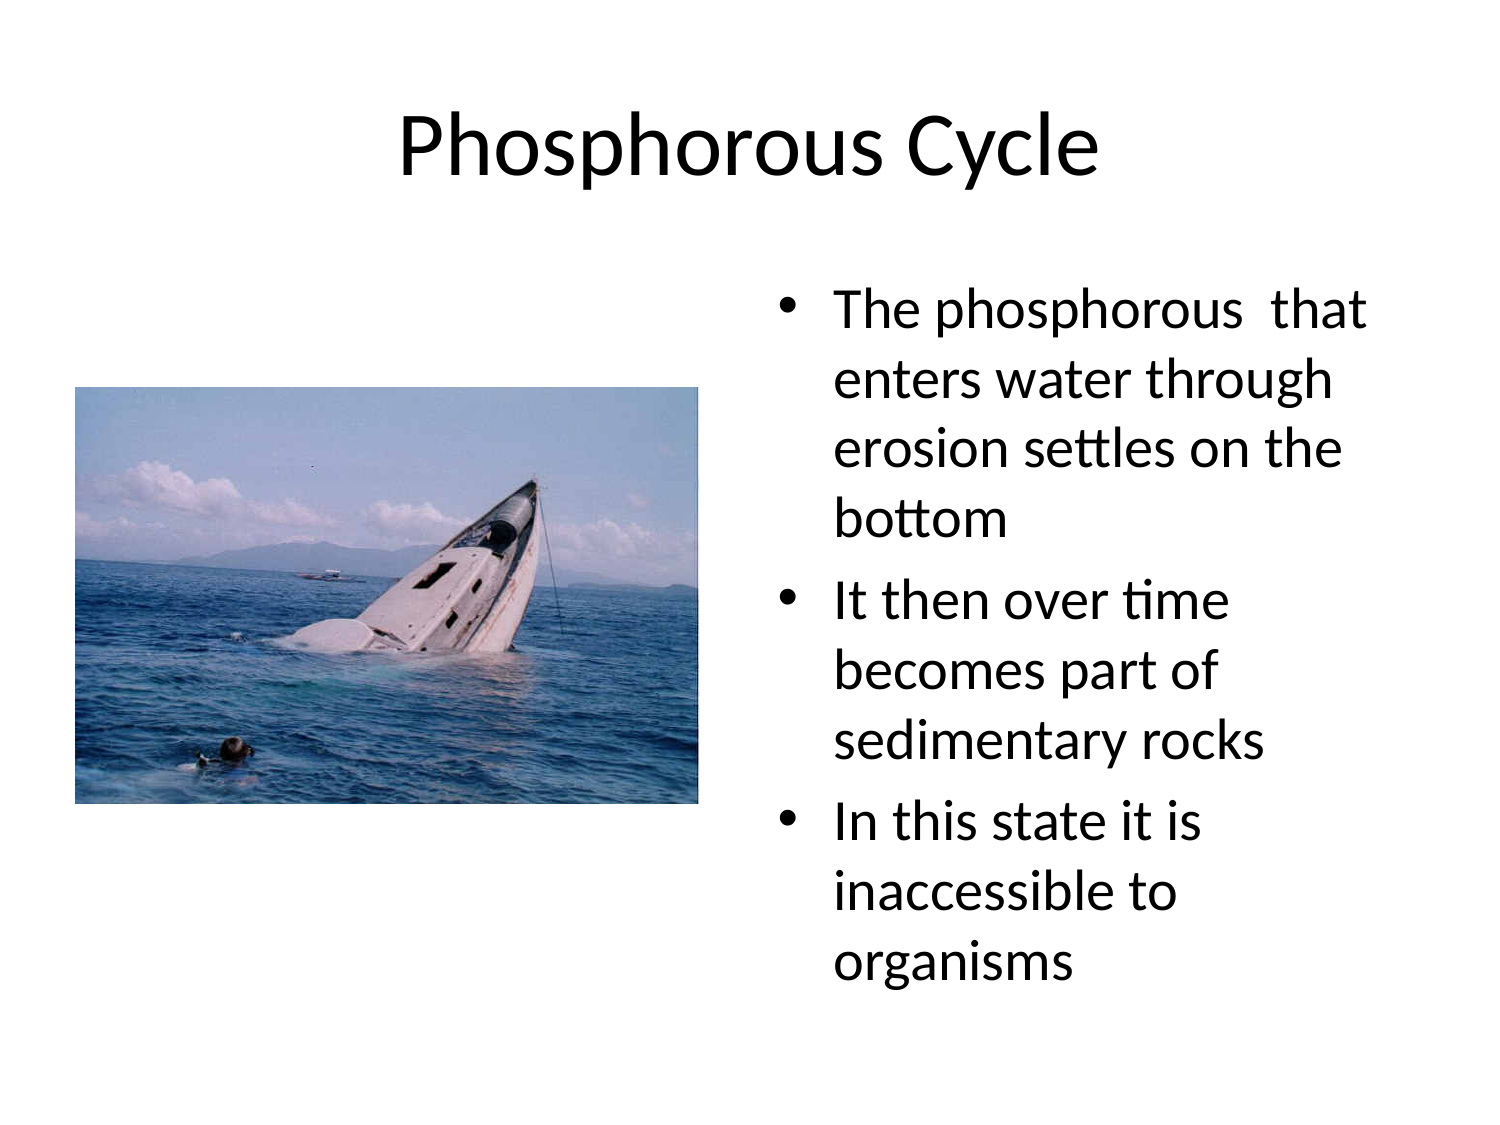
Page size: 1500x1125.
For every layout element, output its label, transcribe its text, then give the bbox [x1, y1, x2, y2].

title Phosphorous Cycle [75, 45, 1425, 233]
picture [74, 387, 700, 804]
list The phosphorous that enters water through erosion settles on the bottom It then over time becomes part of sedimentary rocks In this state it is inaccessible to organisms [762, 262, 1425, 1005]
